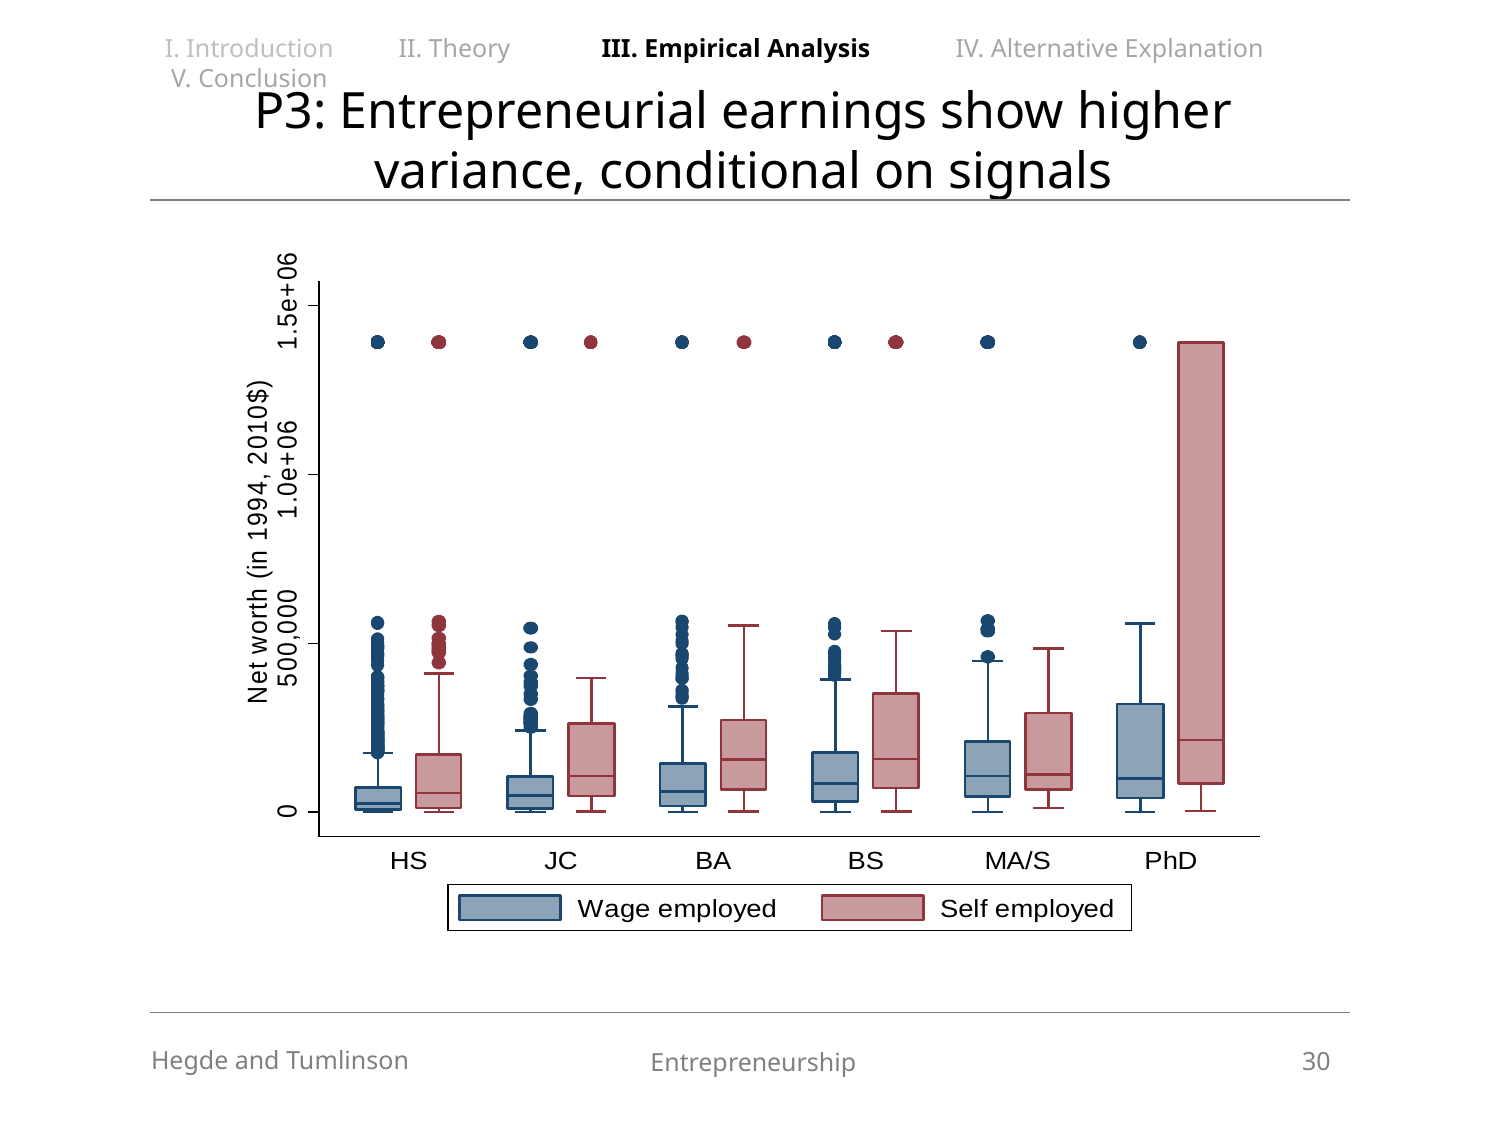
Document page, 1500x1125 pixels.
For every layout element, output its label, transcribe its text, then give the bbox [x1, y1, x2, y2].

title P3: Entrepreneurial earnings show higher variance, conditional on signals [137, 45, 1350, 233]
text_box Hegde and Tumlinson [136, 1037, 425, 1083]
text_box I. Introduction II. Theory III. Empirical Analysis IV. Alternative Explanation V. Conclusion [149, 24, 1350, 100]
slide_number 30 [1233, 1032, 1346, 1093]
picture [202, 246, 1298, 973]
text_box Entrepreneurship [635, 1039, 872, 1084]
